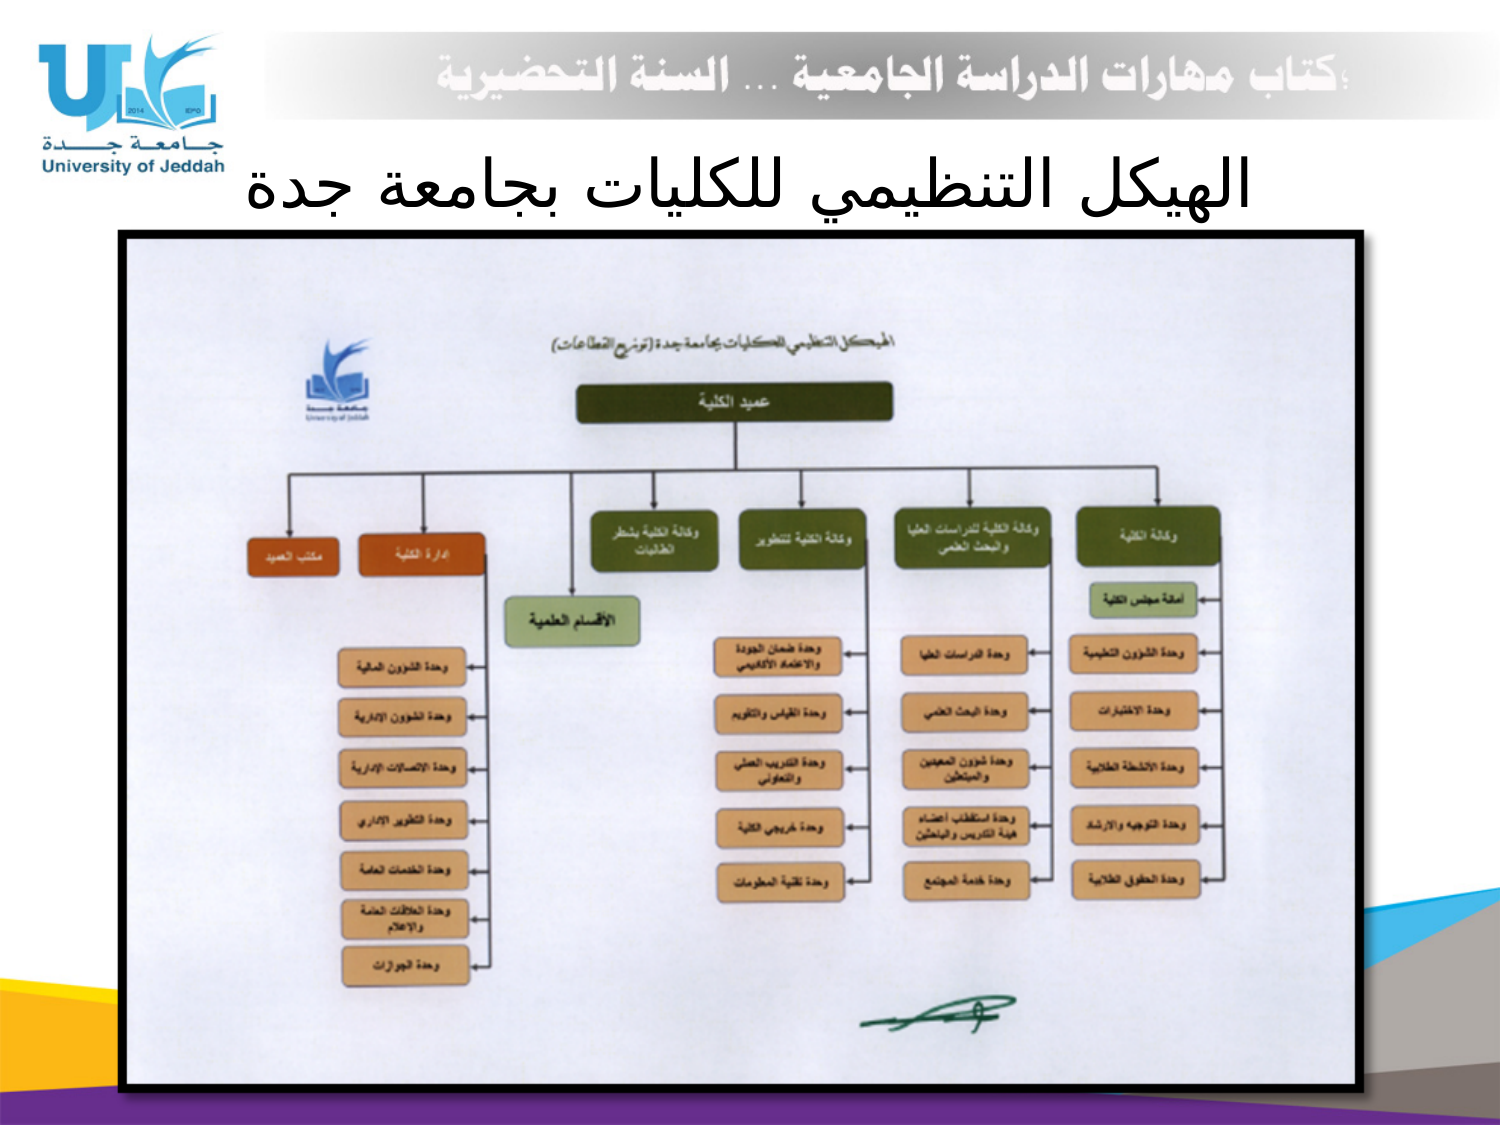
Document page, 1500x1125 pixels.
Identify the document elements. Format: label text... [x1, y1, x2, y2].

picture [0, 0, 1500, 1125]
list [112, 224, 1384, 1113]
title الهيكل التنظيمي للكليات بجامعة جدة [75, 87, 1425, 275]
